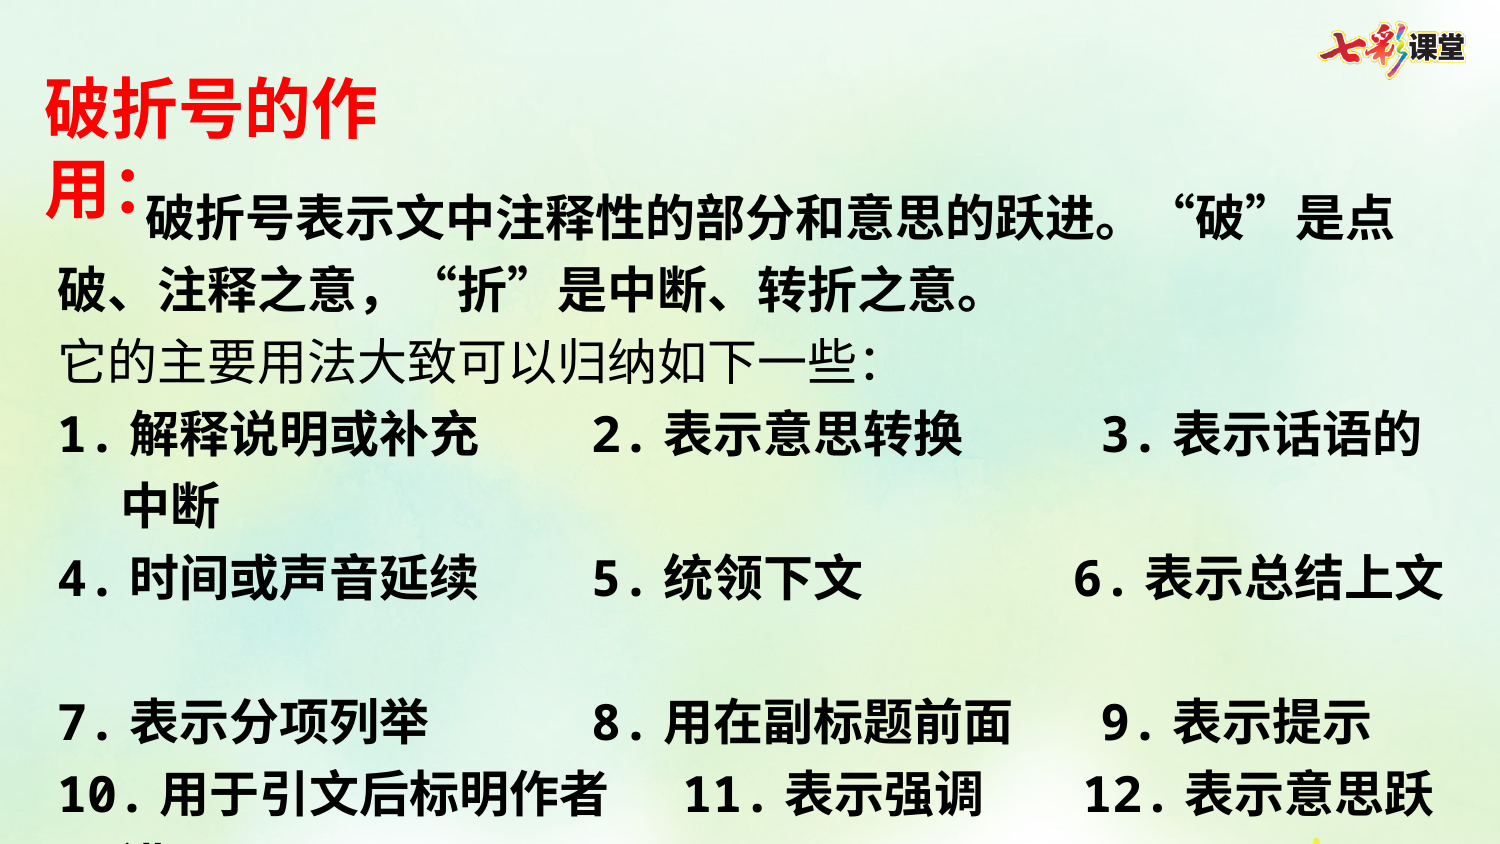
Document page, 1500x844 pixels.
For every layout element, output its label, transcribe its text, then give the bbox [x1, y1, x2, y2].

text_box 破折号表示文中注释性的部分和意思的跃进。“破”是点破、注释之意，“折”是中断、转折之意。 它的主要用法大致可以归纳如下一些： 1.解释说明或补充 2.表示意思转换 3.表示话语的中断 4.时间或声音延续 5.统领下文 6.表示总结上文 7.表示分项列举 8.用在副标题前面 9.表示提示 10.用于引文后标明作者 11.表示强调 12.表示意思跃进 [45, 169, 1463, 844]
picture [0, 0, 1500, 844]
text_box 破折号的作用： [33, 60, 459, 232]
